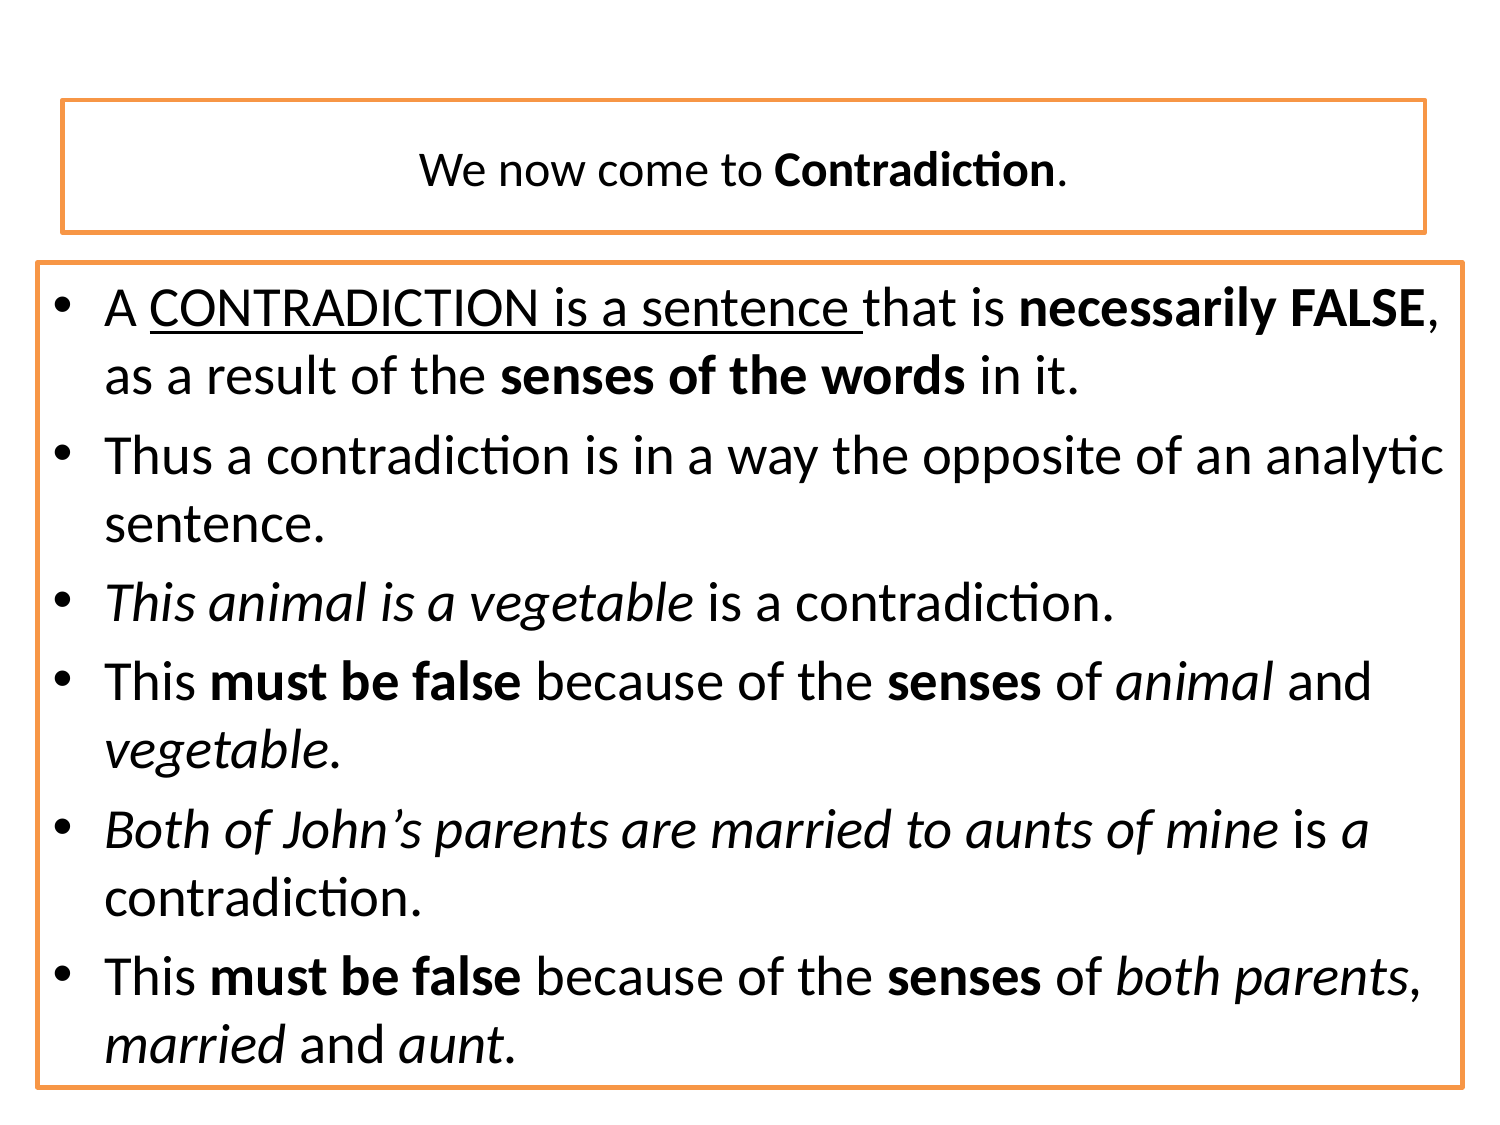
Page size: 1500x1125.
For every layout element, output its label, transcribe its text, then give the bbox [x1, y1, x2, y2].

title We now come to Contradiction. [60, 98, 1427, 235]
list A CONTRADICTION is a sentence that is necessarily FALSE, as a result of the senses of the words in it. Thus a contradiction is in a way the opposite of an analytic sentence. This animal is a vegetable is a contradiction. This must be false because of the senses of animal and vegetable. Both of John’s parents are married to aunts of mine is a contradiction. This must be false because of the senses of both parents, married and aunt. [35, 260, 1465, 1090]
